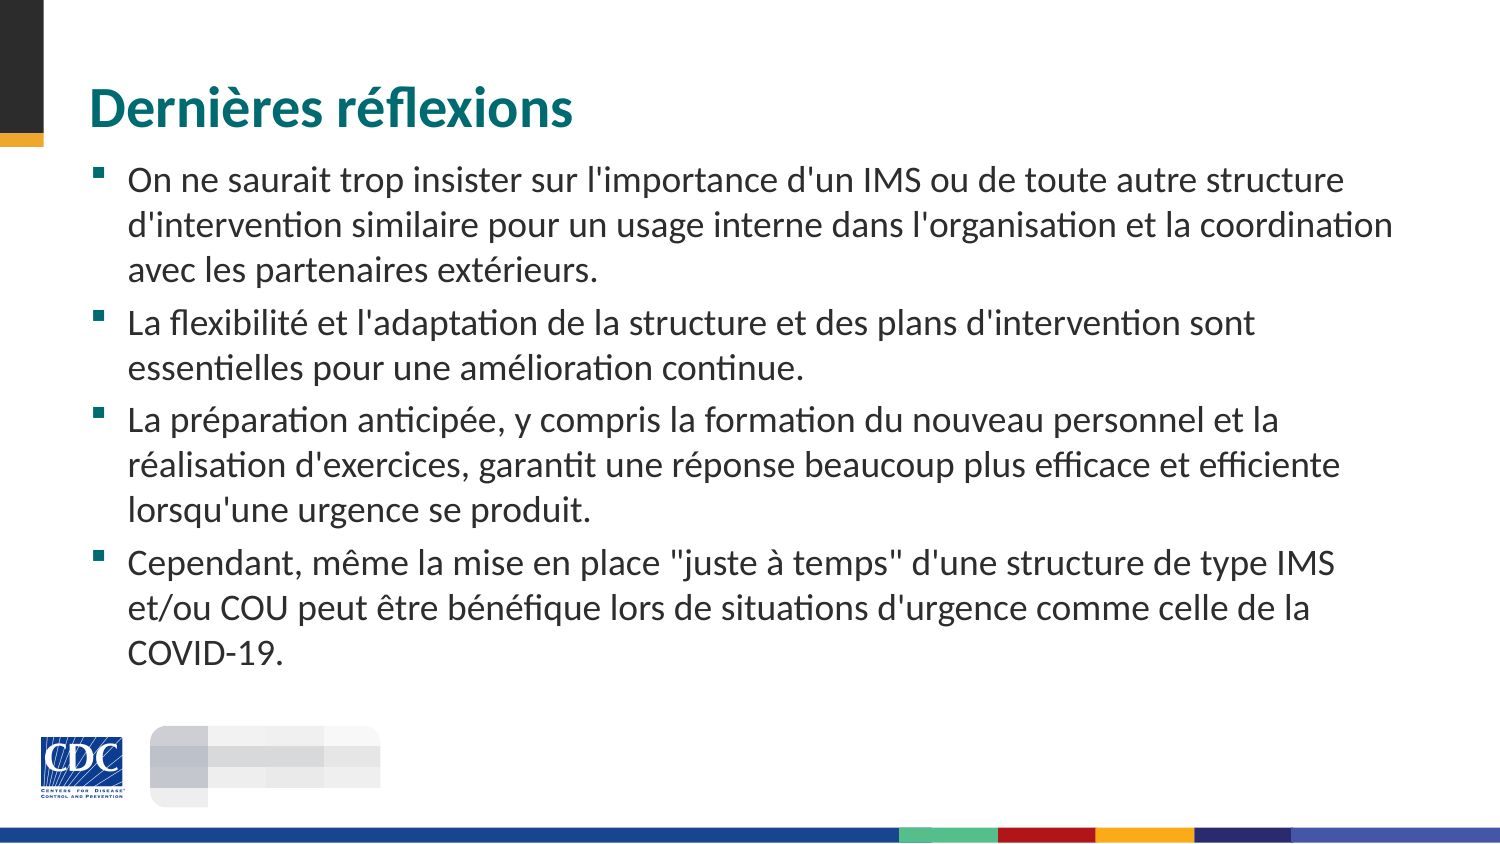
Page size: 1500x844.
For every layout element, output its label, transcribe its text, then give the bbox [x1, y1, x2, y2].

list On ne saurait trop insister sur l'importance d'un IMS ou de toute autre structure d'intervention similaire pour un usage interne dans l'organisation et la coordination avec les partenaires extérieurs. La flexibilité et l'adaptation de la structure et des plans d'intervention sont essentielles pour une amélioration continue. La préparation anticipée, y compris la formation du nouveau personnel et la réalisation d'exercices, garantit une réponse beaucoup plus efficace et efficiente lorsqu'une urgence se produit. Cependant, même la mise en place "juste à temps" d'une structure de type IMS et/ou COU peut être bénéfique lors de situations d'urgence comme celle de la COVID-19. [75, 147, 1414, 696]
picture [41, 737, 125, 798]
title Dernières réflexions [75, 33, 1425, 147]
